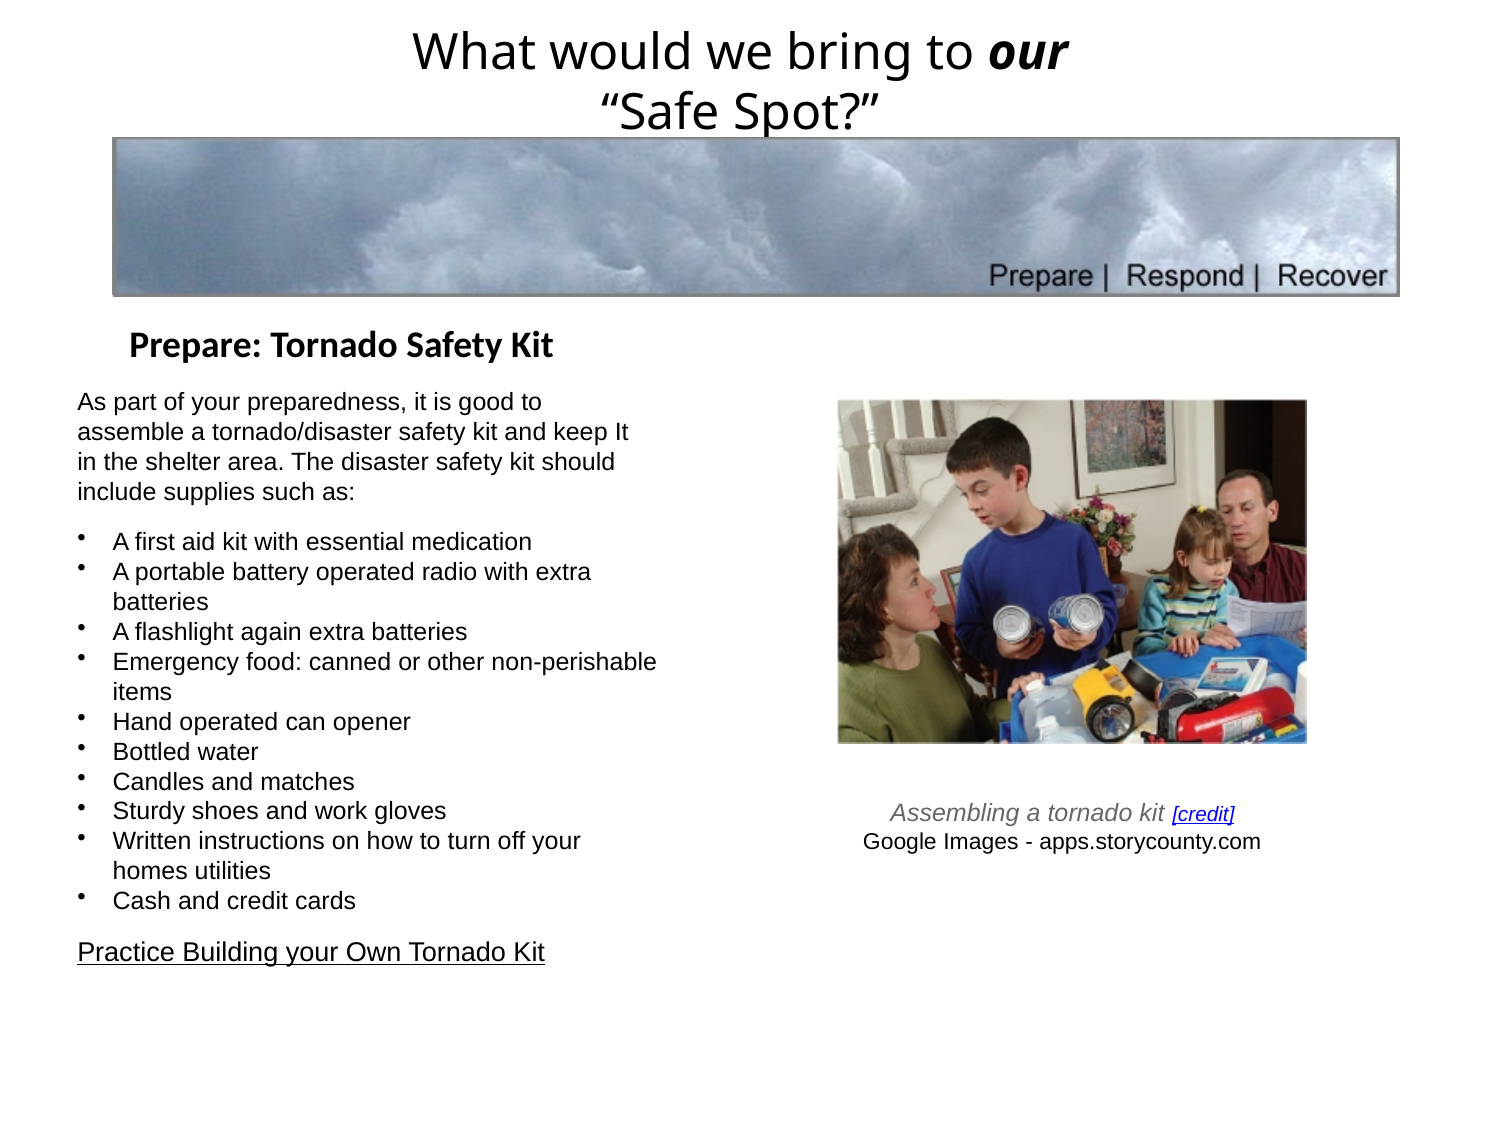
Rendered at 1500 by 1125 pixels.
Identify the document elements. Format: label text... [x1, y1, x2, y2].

text_box What would we bring to our “Safe Spot?” [335, 12, 1146, 135]
picture [837, 399, 1307, 744]
text_box Assembling a tornado kit [credit] Google Images - apps.storycounty.com [762, 788, 1363, 861]
text_box Prepare: Tornado Safety Kit [114, 312, 570, 373]
picture [112, 137, 1401, 298]
text_box As part of your preparedness, it is good to assemble a tornado/disaster safety kit and keep It in the shelter area. The disaster safety kit should include supplies such as: A first aid kit with essential medication A portable battery operated radio with extra batteries A flashlight again extra batteries Emergency food: canned or other non-perishable items Hand operated can opener Bottled water Candles and matches Sturdy shoes and work gloves Written instructions on how to turn off your homes utilities Cash and credit cards Practice Building your Own Tornado Kit [62, 378, 678, 975]
